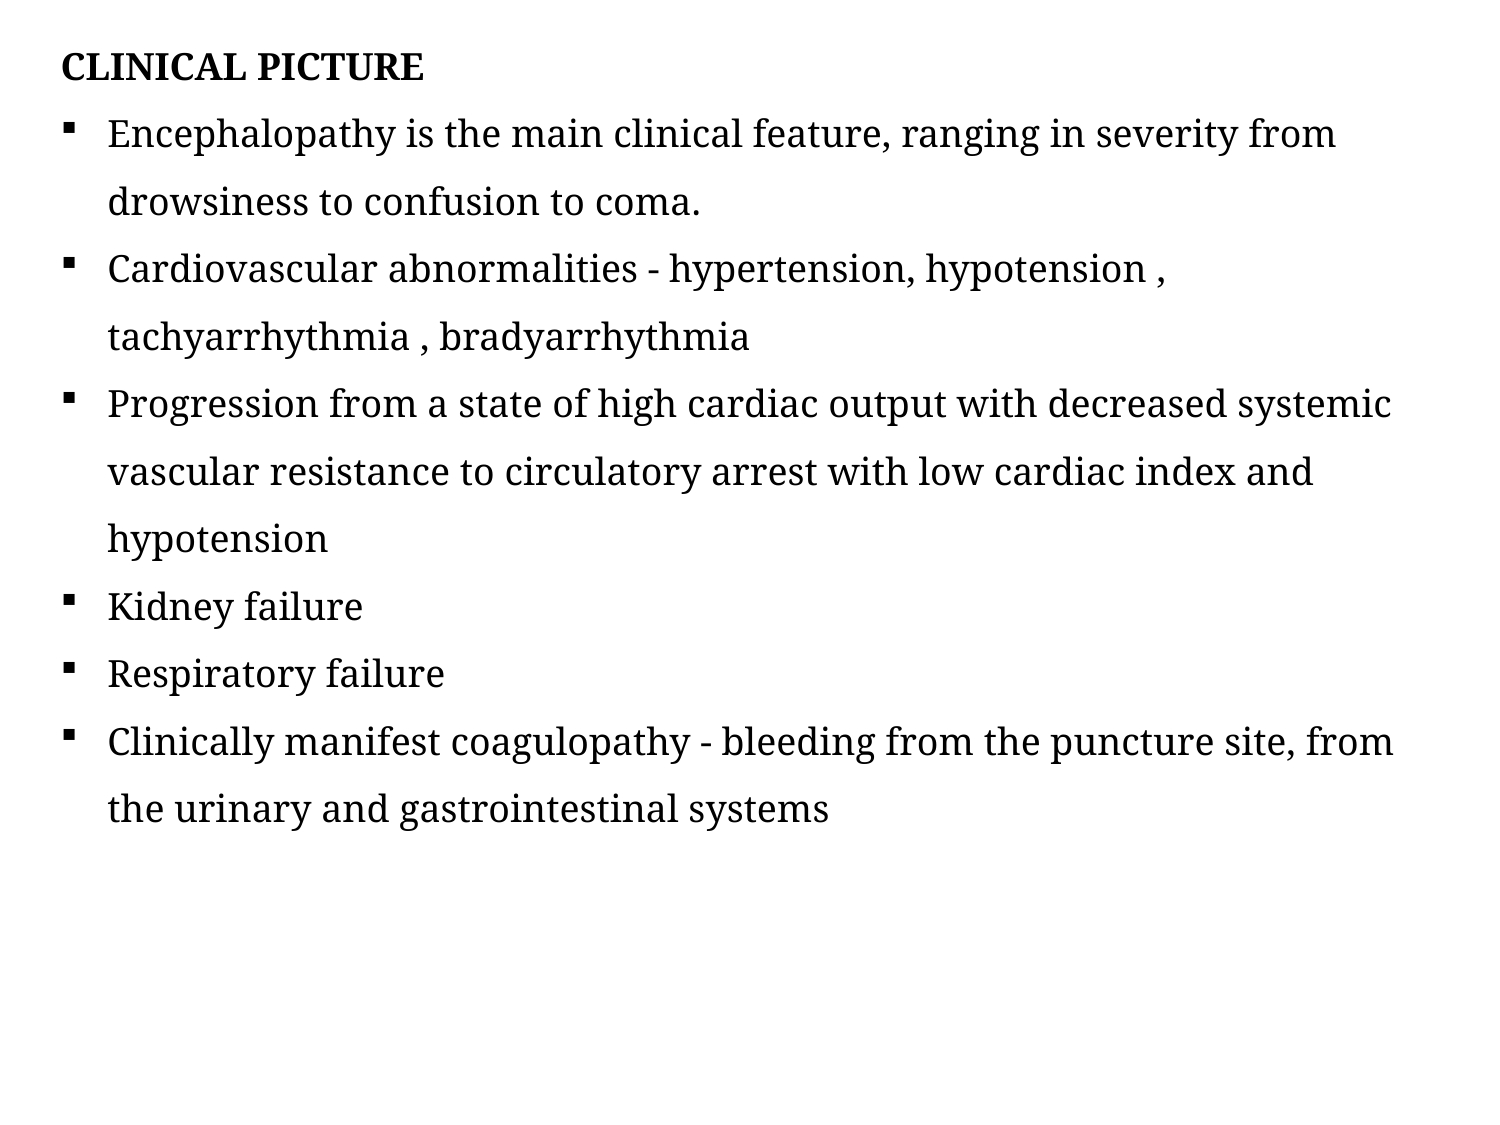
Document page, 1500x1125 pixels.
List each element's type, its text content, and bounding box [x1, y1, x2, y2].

text_box CLINICAL PICTURE Encephalopathy is the main clinical feature, ranging in severity from drowsiness to confusion to coma. Cardiovascular abnormalities - hypertension, hypotension , tachyarrhythmia , bradyarrhythmia Progression from a state of high cardiac output with decreased systemic vascular resistance to circulatory arrest with low cardiac index and hypotension Kidney failure Respiratory failure Clinically manifest coagulopathy - bleeding from the puncture site, from the urinary and gastrointestinal systems [45, 12, 1459, 905]
